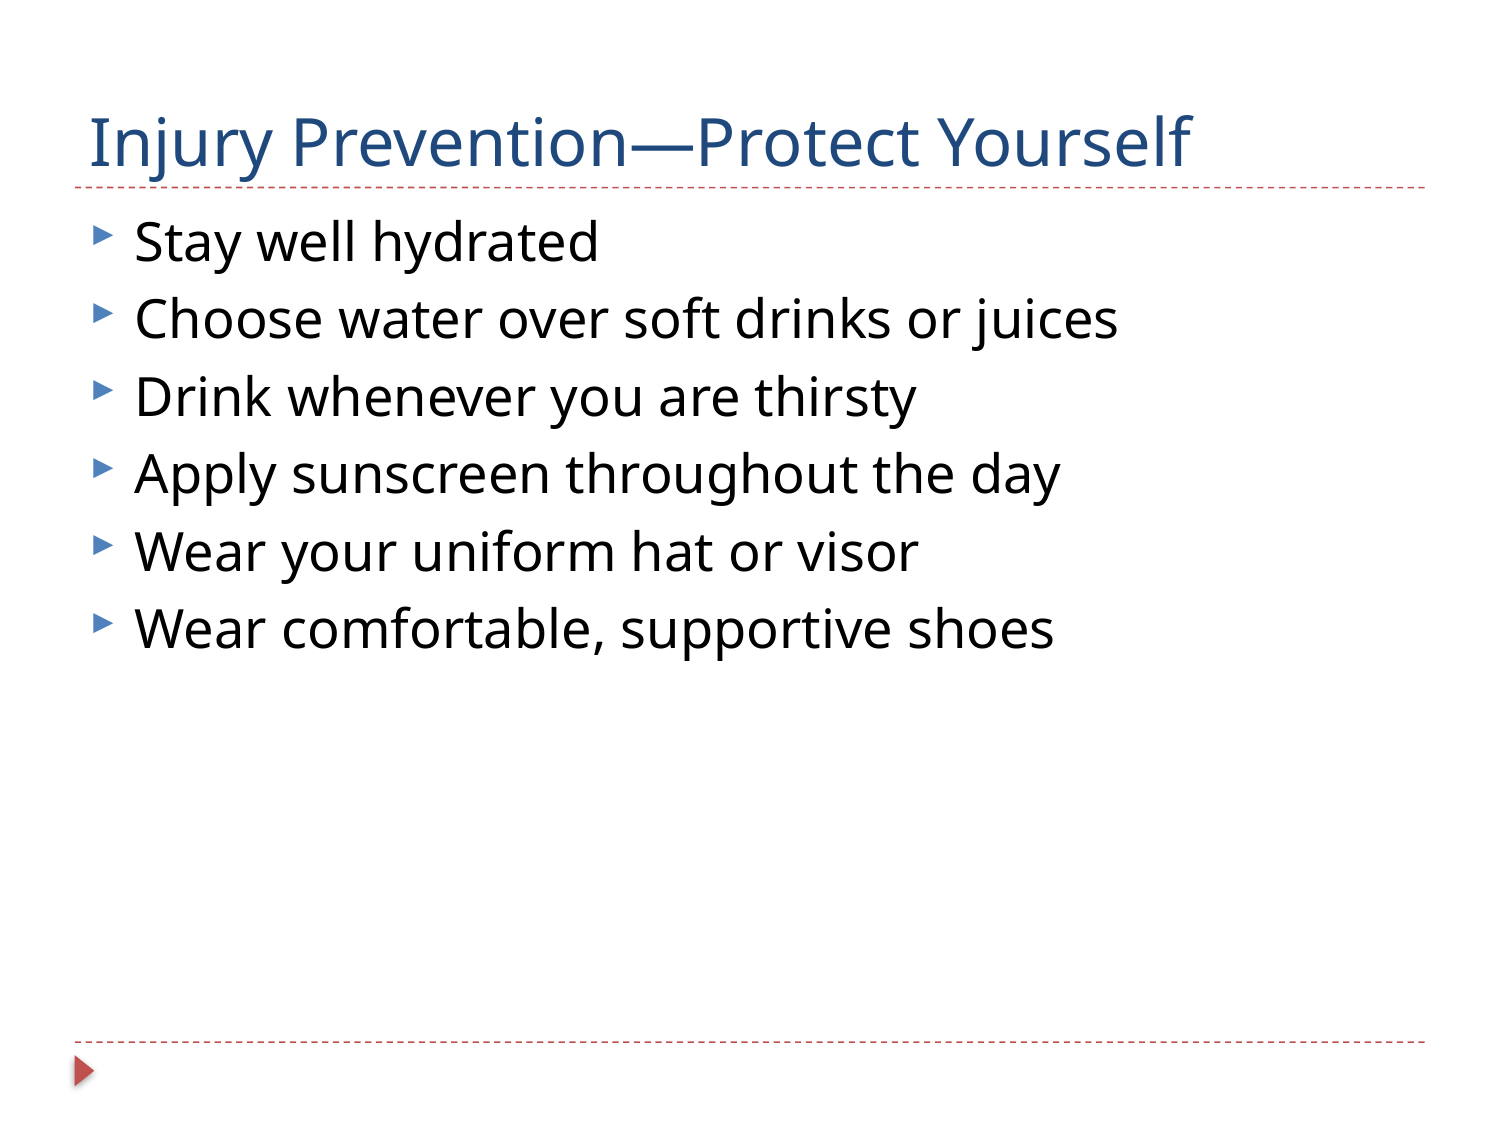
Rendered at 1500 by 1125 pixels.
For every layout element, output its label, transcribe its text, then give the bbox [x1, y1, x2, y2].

list Stay well hydrated Choose water over soft drinks or juices Drink whenever you are thirsty Apply sunscreen throughout the day Wear your uniform hat or visor Wear comfortable, supportive shoes [75, 200, 1425, 1010]
title Injury Prevention—Protect Yourself [75, 24, 1425, 188]
